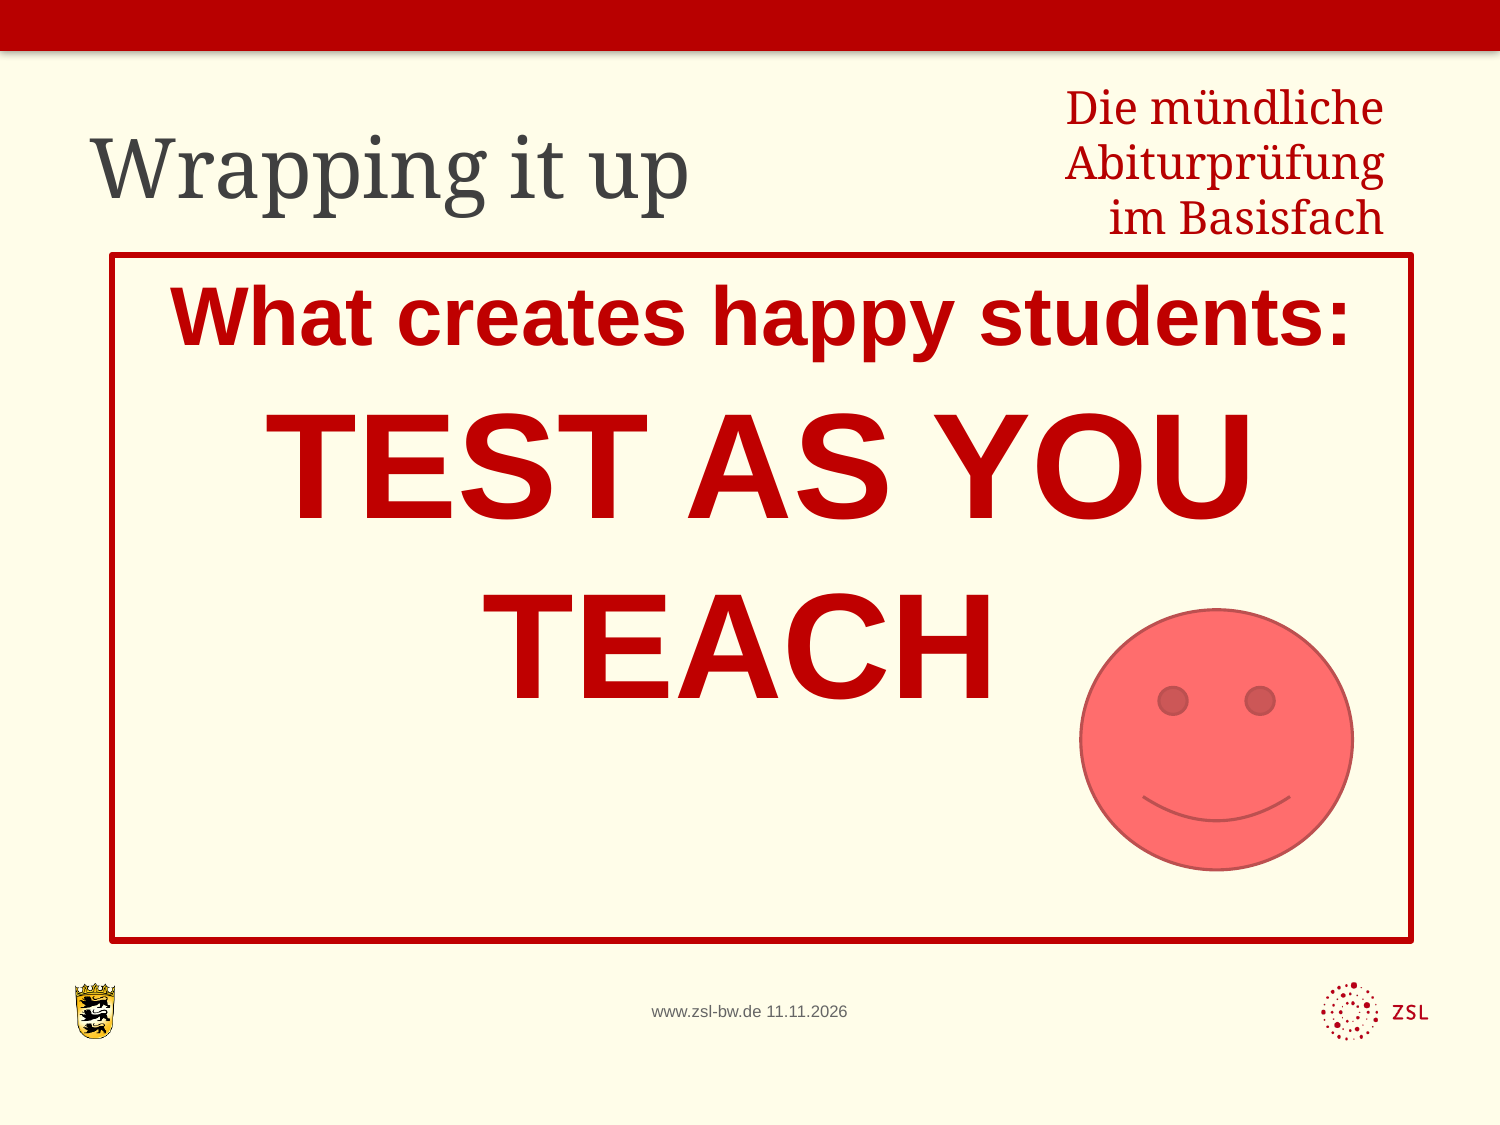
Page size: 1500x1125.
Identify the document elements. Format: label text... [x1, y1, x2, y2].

title Wrapping it up [75, 78, 963, 254]
picture [73, 981, 117, 1041]
text_box Die mündliche Abiturprüfung im Basisfach [995, 71, 1400, 252]
text_box What creates happy students: TEST AS YOU TEACH [112, 255, 1412, 941]
text_box [1079, 608, 1355, 872]
picture [1320, 981, 1429, 1041]
